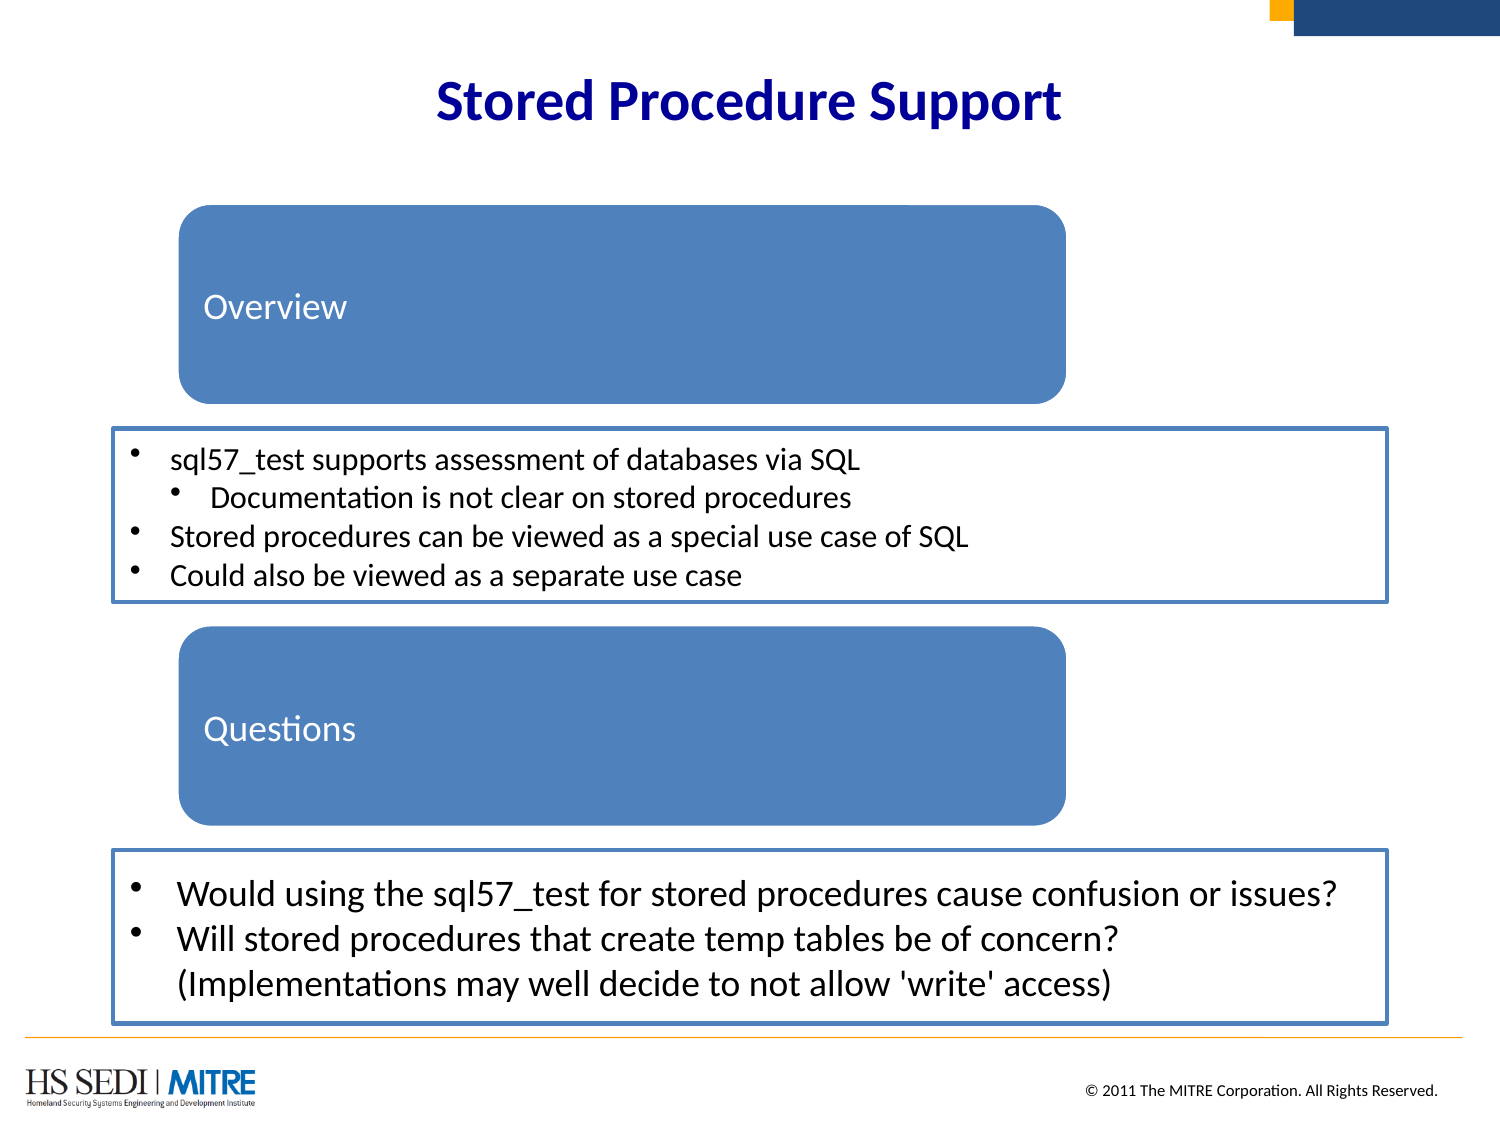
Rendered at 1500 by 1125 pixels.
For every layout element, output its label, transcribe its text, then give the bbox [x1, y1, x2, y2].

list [112, 180, 1387, 1024]
picture [20, 1058, 271, 1122]
title Stored Procedure Support [43, 62, 1457, 151]
